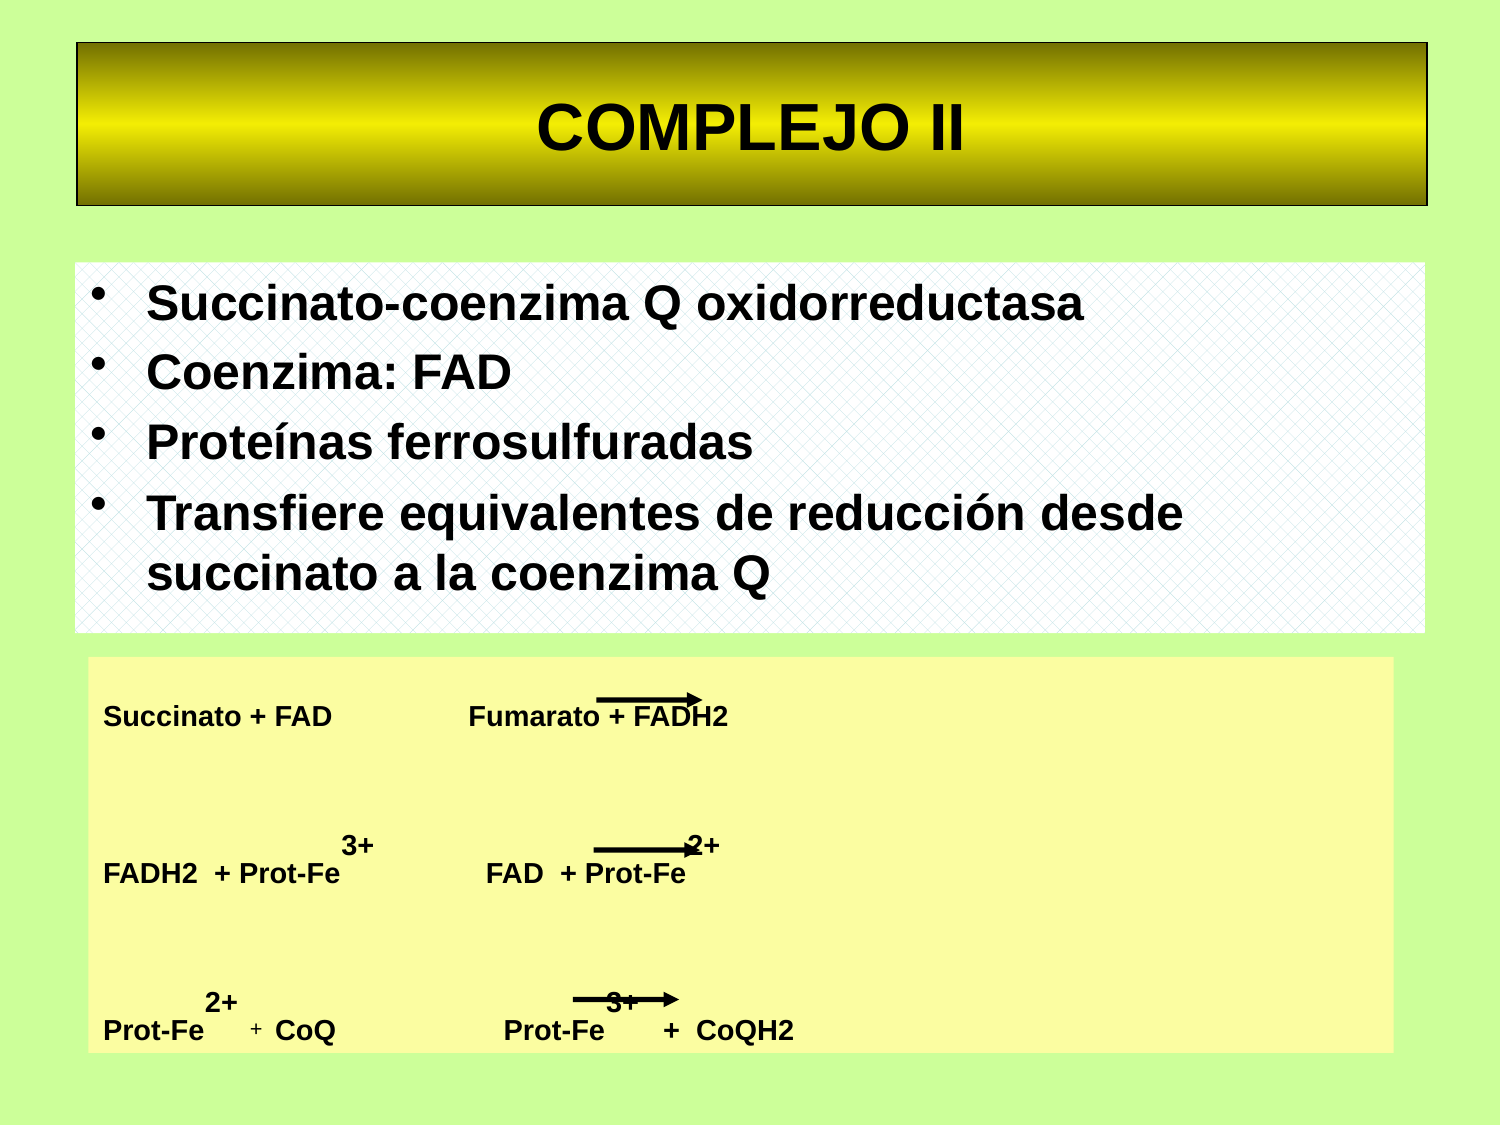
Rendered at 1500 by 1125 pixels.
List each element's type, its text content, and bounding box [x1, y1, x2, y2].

list Succinato-coenzima Q oxidorreductasa Coenzima: FAD Proteínas ferrosulfuradas Transfiere equivalentes de reducción desde succinato a la coenzima Q [74, 262, 1426, 634]
text_box [572, 993, 680, 1006]
text_box Succinato + FAD Fumarato + FADH2 FADH2 + Prot-Fe3+ FAD + Prot-Fe2+ Prot-Fe2+ + CoQ Prot-Fe3+ + CoQH2 [88, 656, 1394, 1053]
title COMPLEJO II [76, 42, 1428, 206]
text_box [593, 843, 700, 857]
text_box [596, 693, 703, 707]
